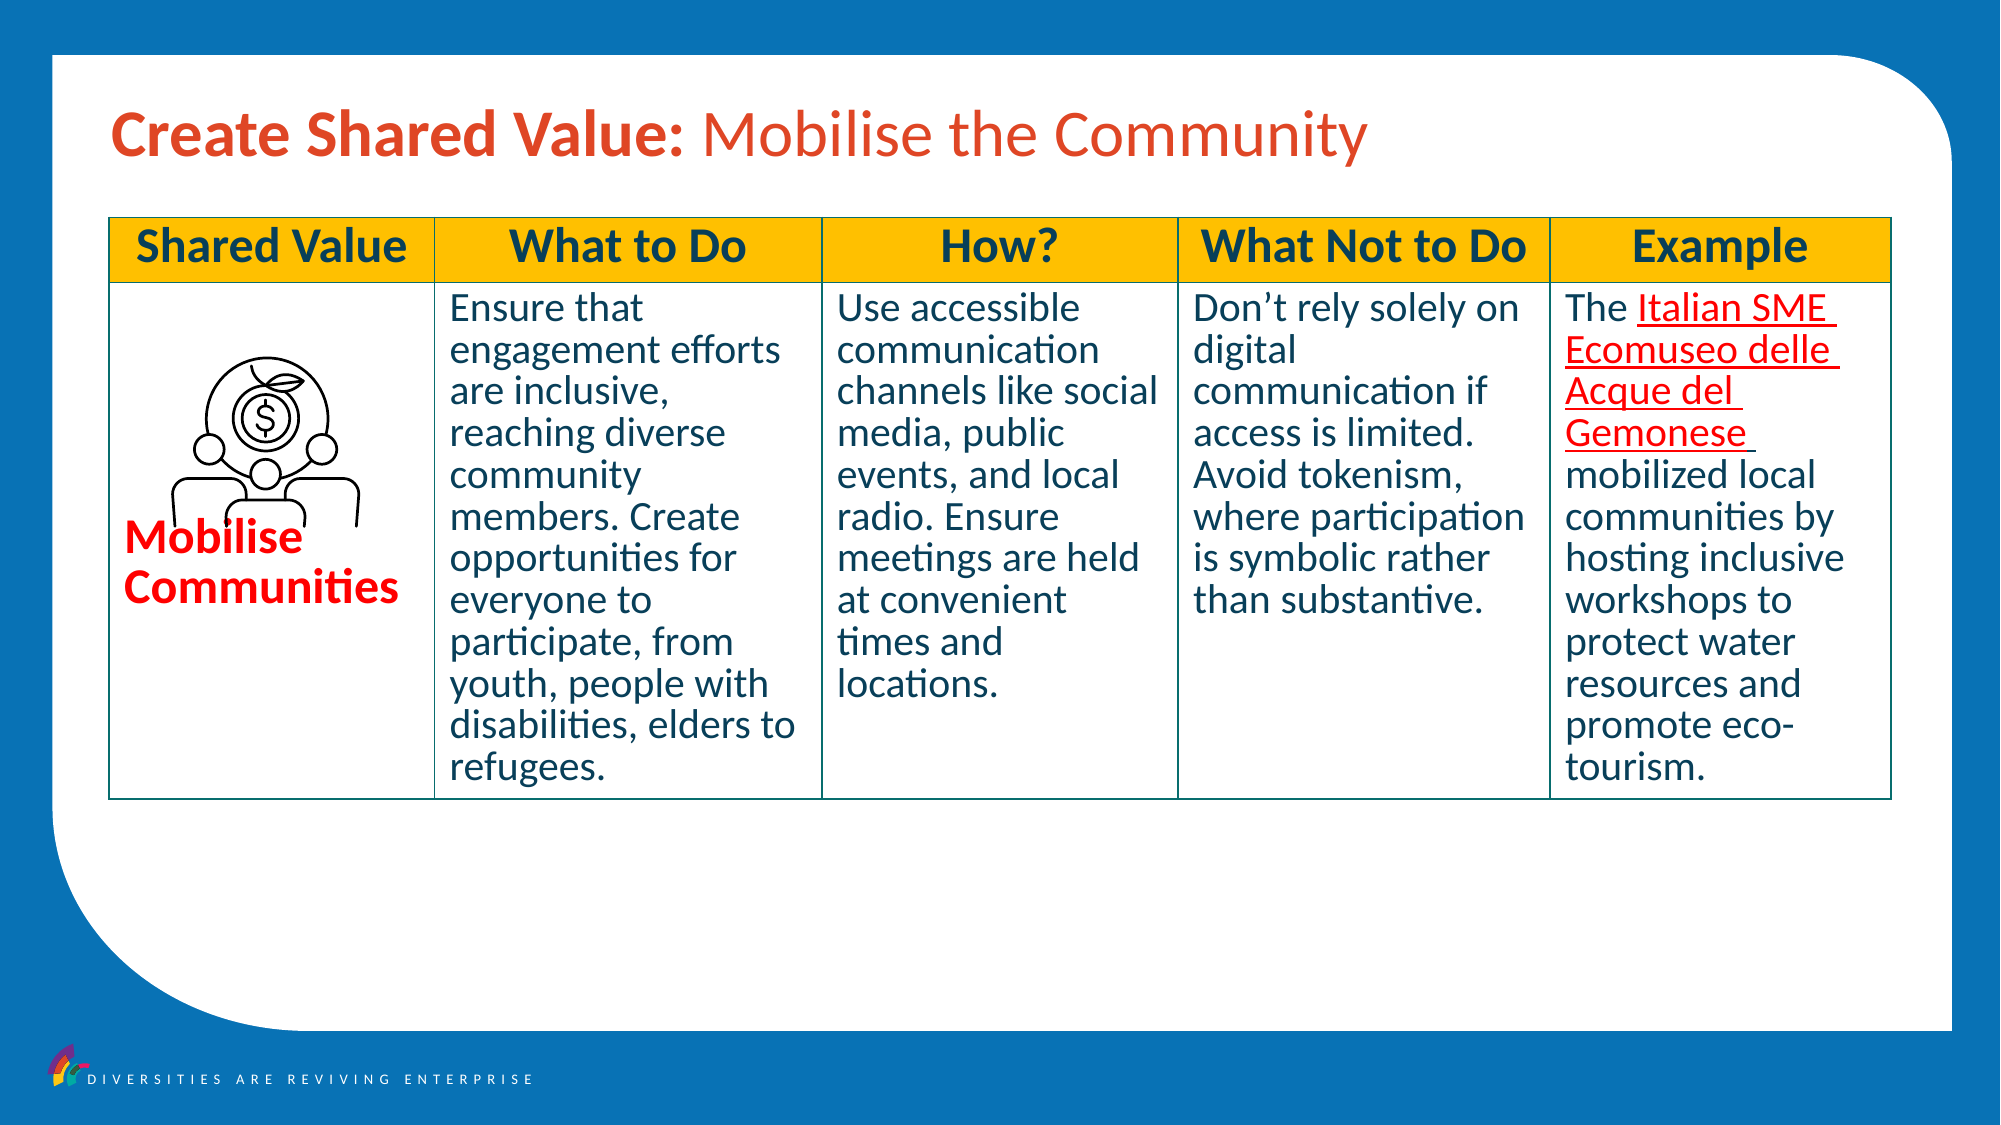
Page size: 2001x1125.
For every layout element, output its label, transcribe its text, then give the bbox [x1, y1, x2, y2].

table_cell The Italian SME Ecomuseo delle Acque del Gemonese mobilized local communities by hosting inclusive workshops to protect water resources and promote eco-tourism. [1551, 283, 1890, 798]
table_header What to Do [435, 224, 821, 282]
table_header What Not to Do [1179, 224, 1549, 282]
table_header Shared Value [110, 224, 434, 282]
table_header How? [823, 224, 1177, 282]
table_cell Don’t rely solely on digital communication if access is limited. Avoid tokenism, where participation is symbolic rather than substantive. [1179, 283, 1549, 798]
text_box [172, 347, 359, 527]
table_header Example [1551, 218, 1890, 282]
table_cell Use accessible communication channels like social media, public events, and local radio. Ensure meetings are held at convenient times and locations. [823, 283, 1177, 798]
table_cell Mobilise Communities [110, 283, 434, 798]
text_box Create Shared Value: Mobilise the Community [96, 91, 1835, 224]
table_cell Ensure that engagement efforts are inclusive, reaching diverse community members. Create opportunities for everyone to participate, from youth, people with disabilities, elders to refugees. [435, 283, 821, 798]
